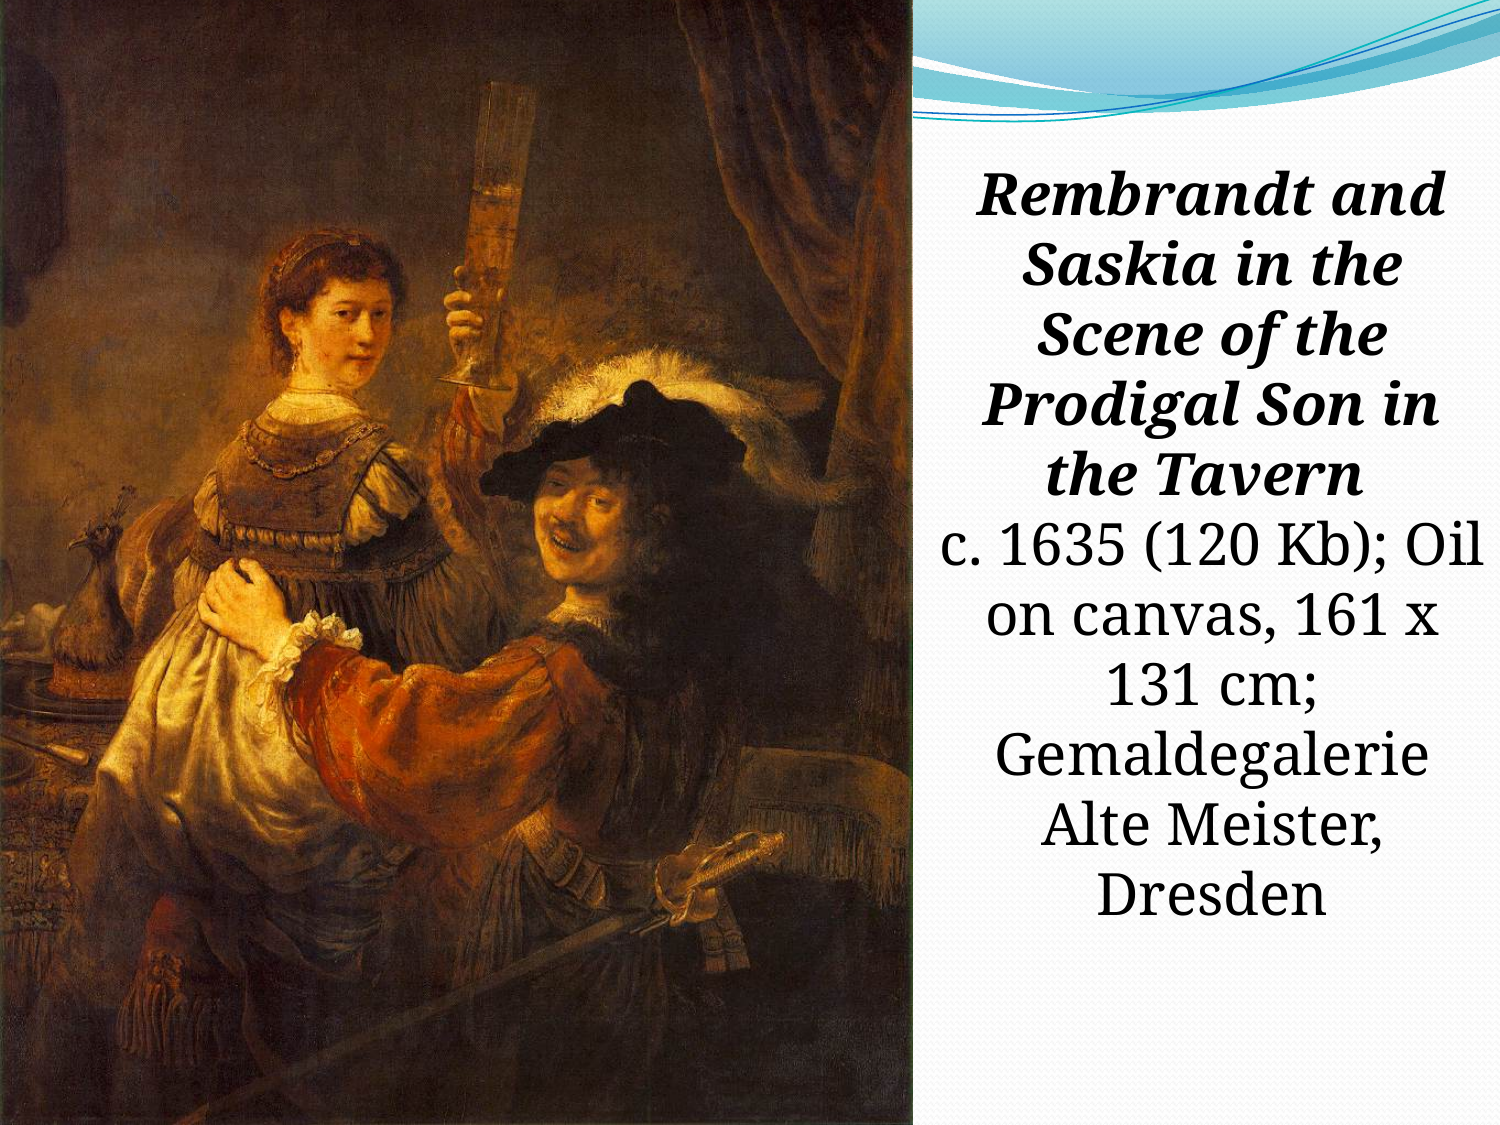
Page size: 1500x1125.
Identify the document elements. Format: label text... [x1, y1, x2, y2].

text_box Rembrandt and Saskia in the Scene of the Prodigal Son in the Tavern c. 1635 (120 Kb); Oil on canvas, 161 x 131 cm; Gemaldegalerie Alte Meister, Dresden [924, 149, 1500, 935]
picture [0, 0, 913, 1125]
